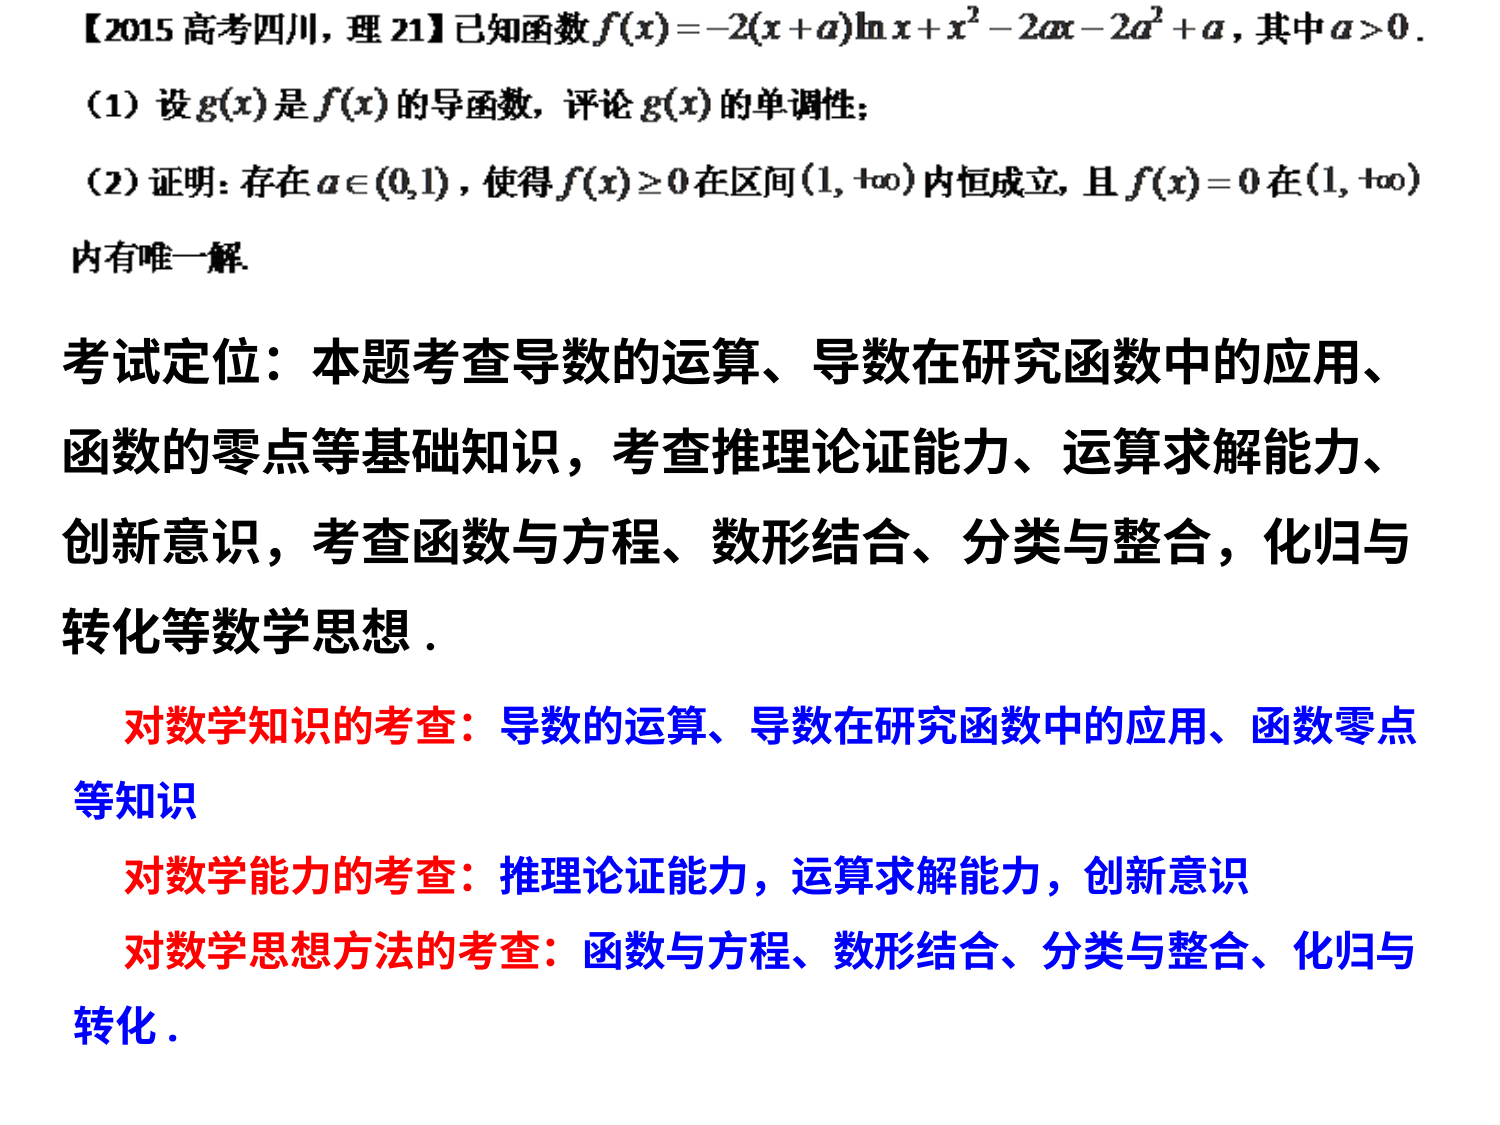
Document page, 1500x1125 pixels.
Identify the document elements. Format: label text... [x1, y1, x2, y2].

text_box 对数学知识的考查：导数的运算、导数在研究函数中的应用、函数零点等知识 对数学能力的考查：推理论证能力，运算求解能力，创新意识 对数学思想方法的考查：函数与方程、数形结合、分类与整合、化归与转化. [58, 667, 1453, 1058]
text_box 考试定位：本题考查导数的运算、导数在研究函数中的应用、函数的零点等基础知识，考查推理论证能力、运算求解能力、创新意识，考查函数与方程、数形结合、分类与整合，化归与转化等数学思想. [46, 292, 1454, 668]
picture [70, 0, 1427, 304]
